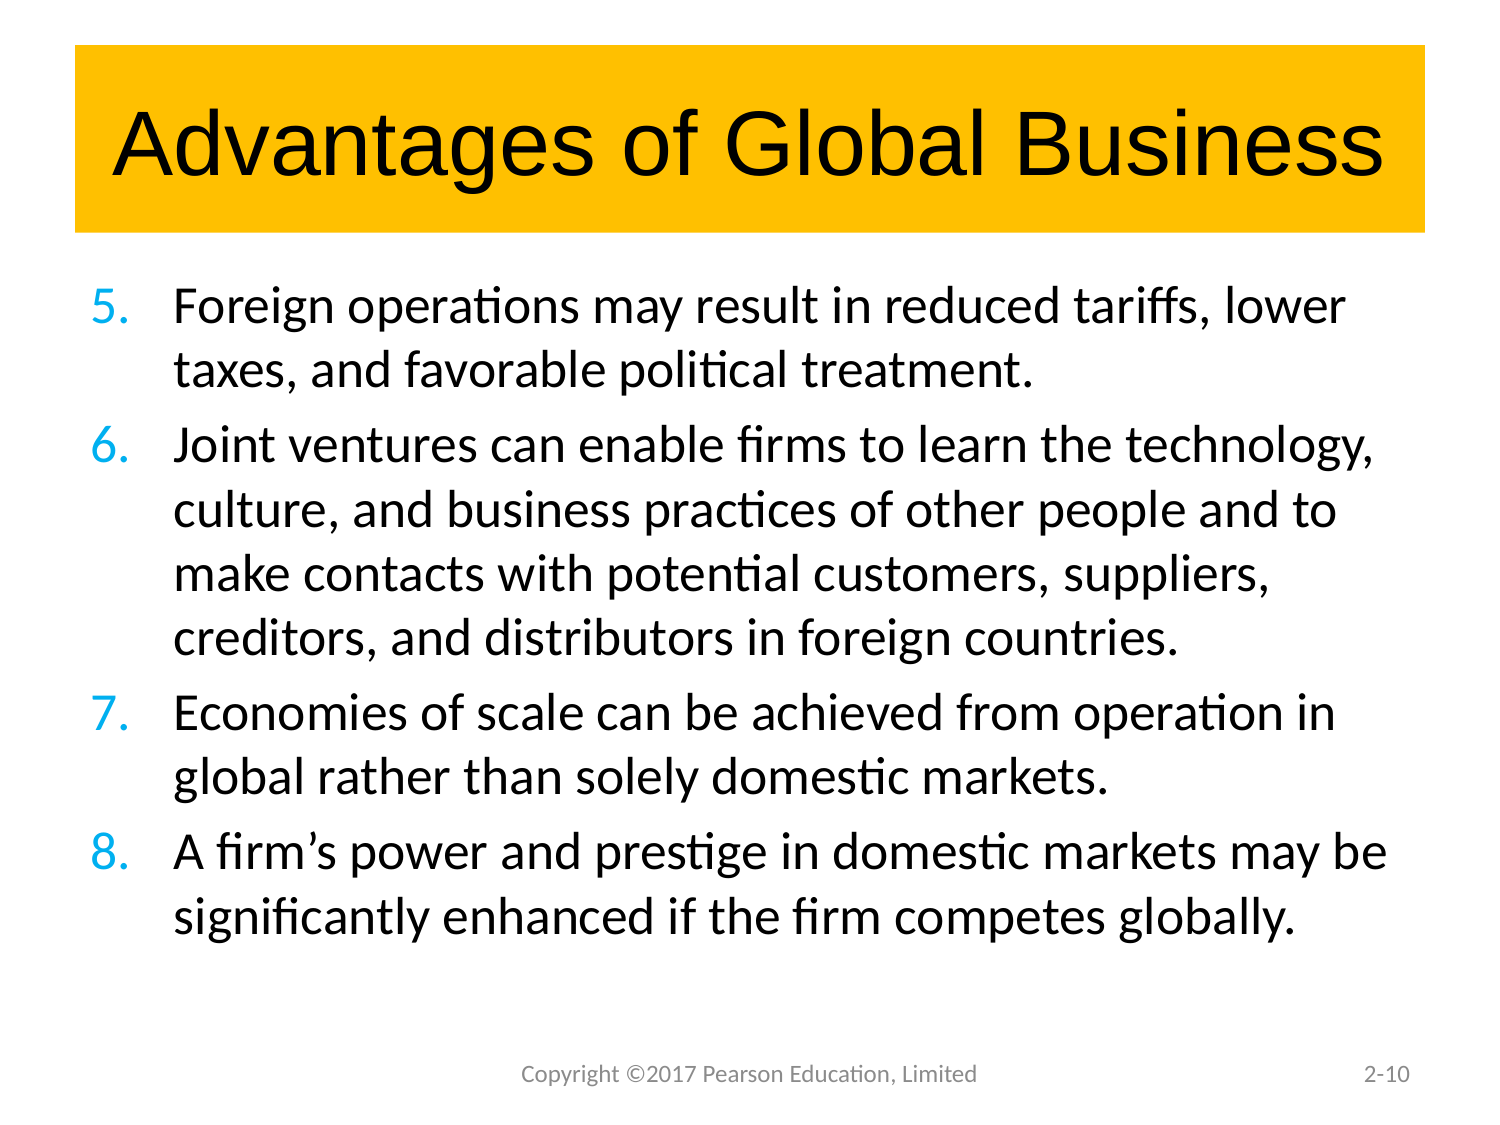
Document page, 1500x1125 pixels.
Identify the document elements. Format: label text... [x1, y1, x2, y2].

list Foreign operations may result in reduced tariffs, lower taxes, and favorable political treatment. Joint ventures can enable firms to learn the technology, culture, and business practices of other people and to make contacts with potential customers, suppliers, creditors, and distributors in foreign countries. Economies of scale can be achieved from operation in global rather than solely domestic markets. A firm’s power and prestige in domestic markets may be significantly enhanced if the firm competes globally. [75, 262, 1425, 1005]
title Advantages of Global Business [75, 45, 1425, 233]
slide_number 2-10 [1074, 1042, 1425, 1103]
footer Copyright ©2017 Pearson Education, Limited [500, 1042, 1000, 1103]
